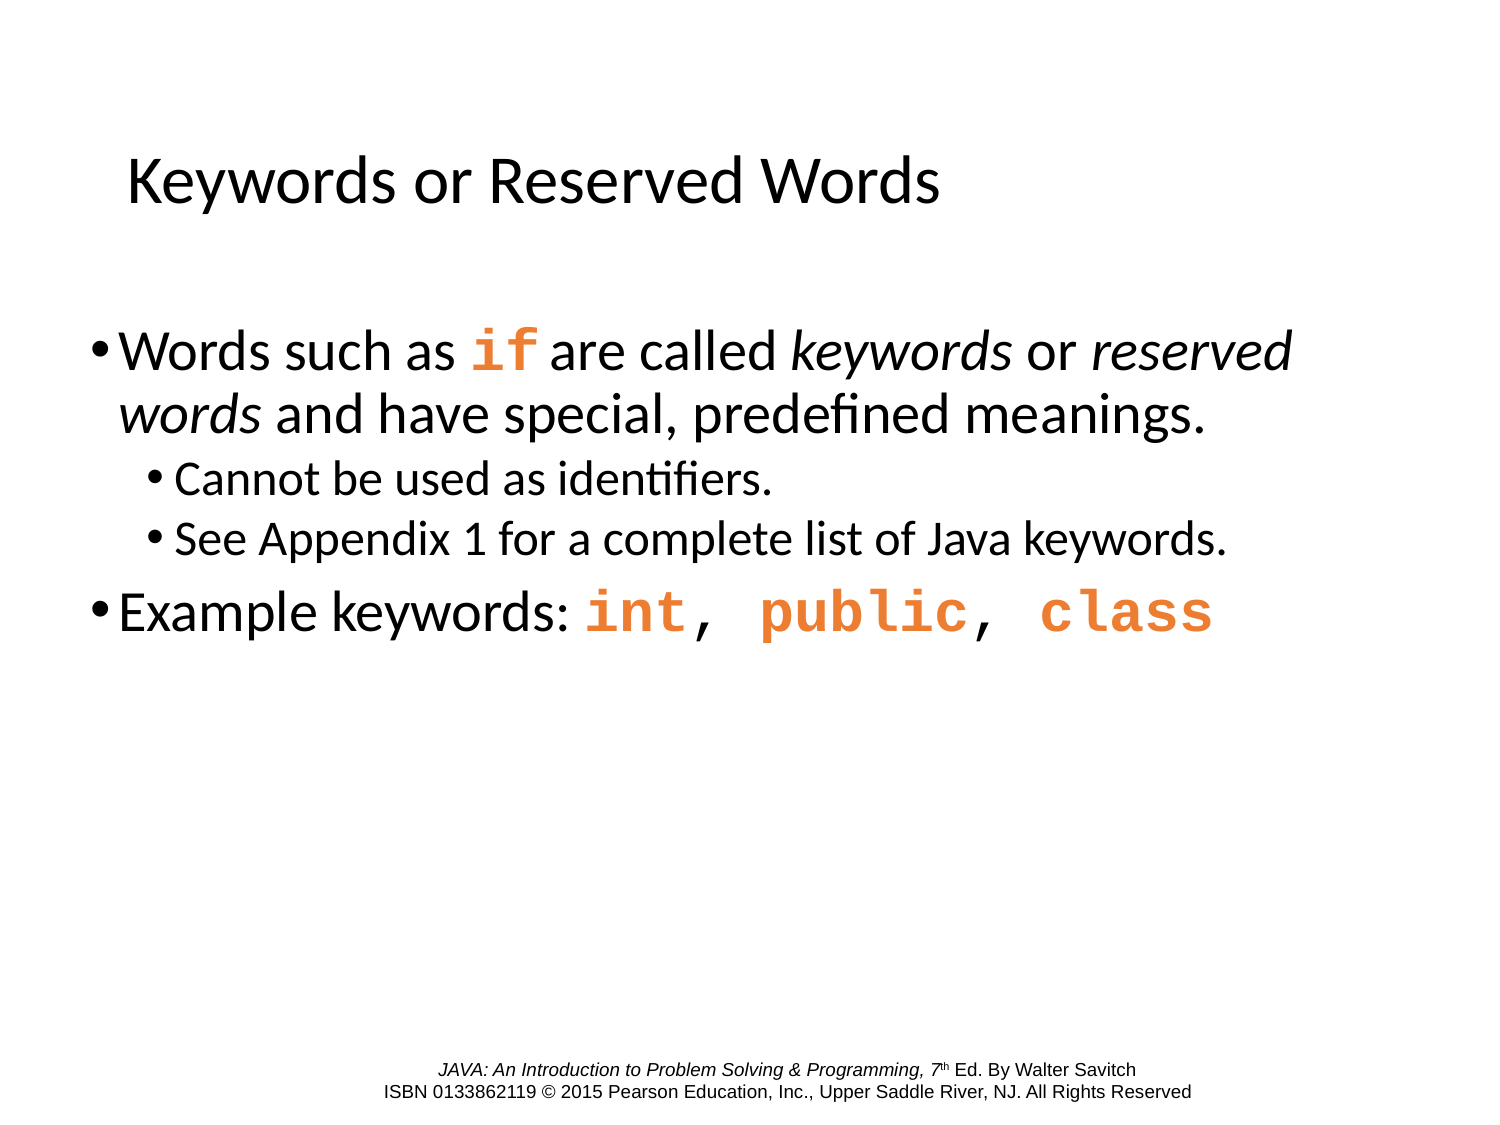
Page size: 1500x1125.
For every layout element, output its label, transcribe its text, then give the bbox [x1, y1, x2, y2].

list Words such as if are called keywords or reserved words and have special, predefined meanings. Cannot be used as identifiers. See Appendix 1 for a complete list of Java keywords. Example keywords: int, public, class [75, 312, 1425, 1005]
title Keywords or Reserved Words [112, 87, 1463, 275]
